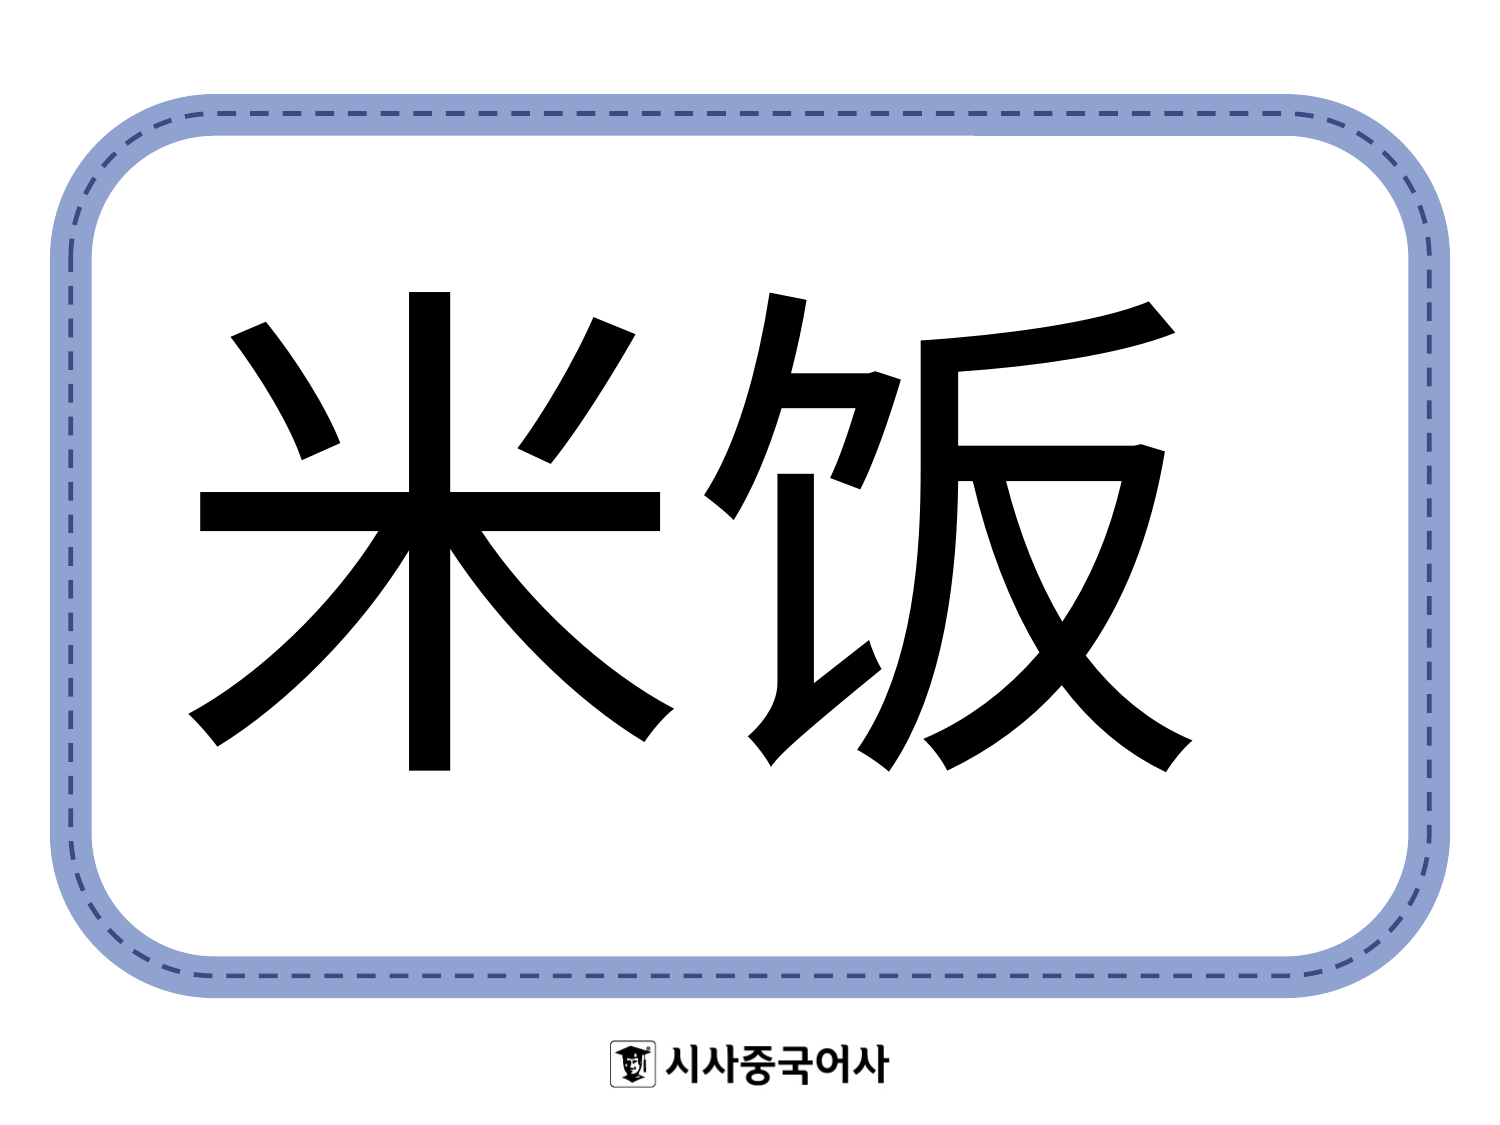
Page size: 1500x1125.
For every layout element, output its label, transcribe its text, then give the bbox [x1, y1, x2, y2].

text_box 米饭 [145, 189, 1354, 853]
picture [602, 1034, 898, 1094]
